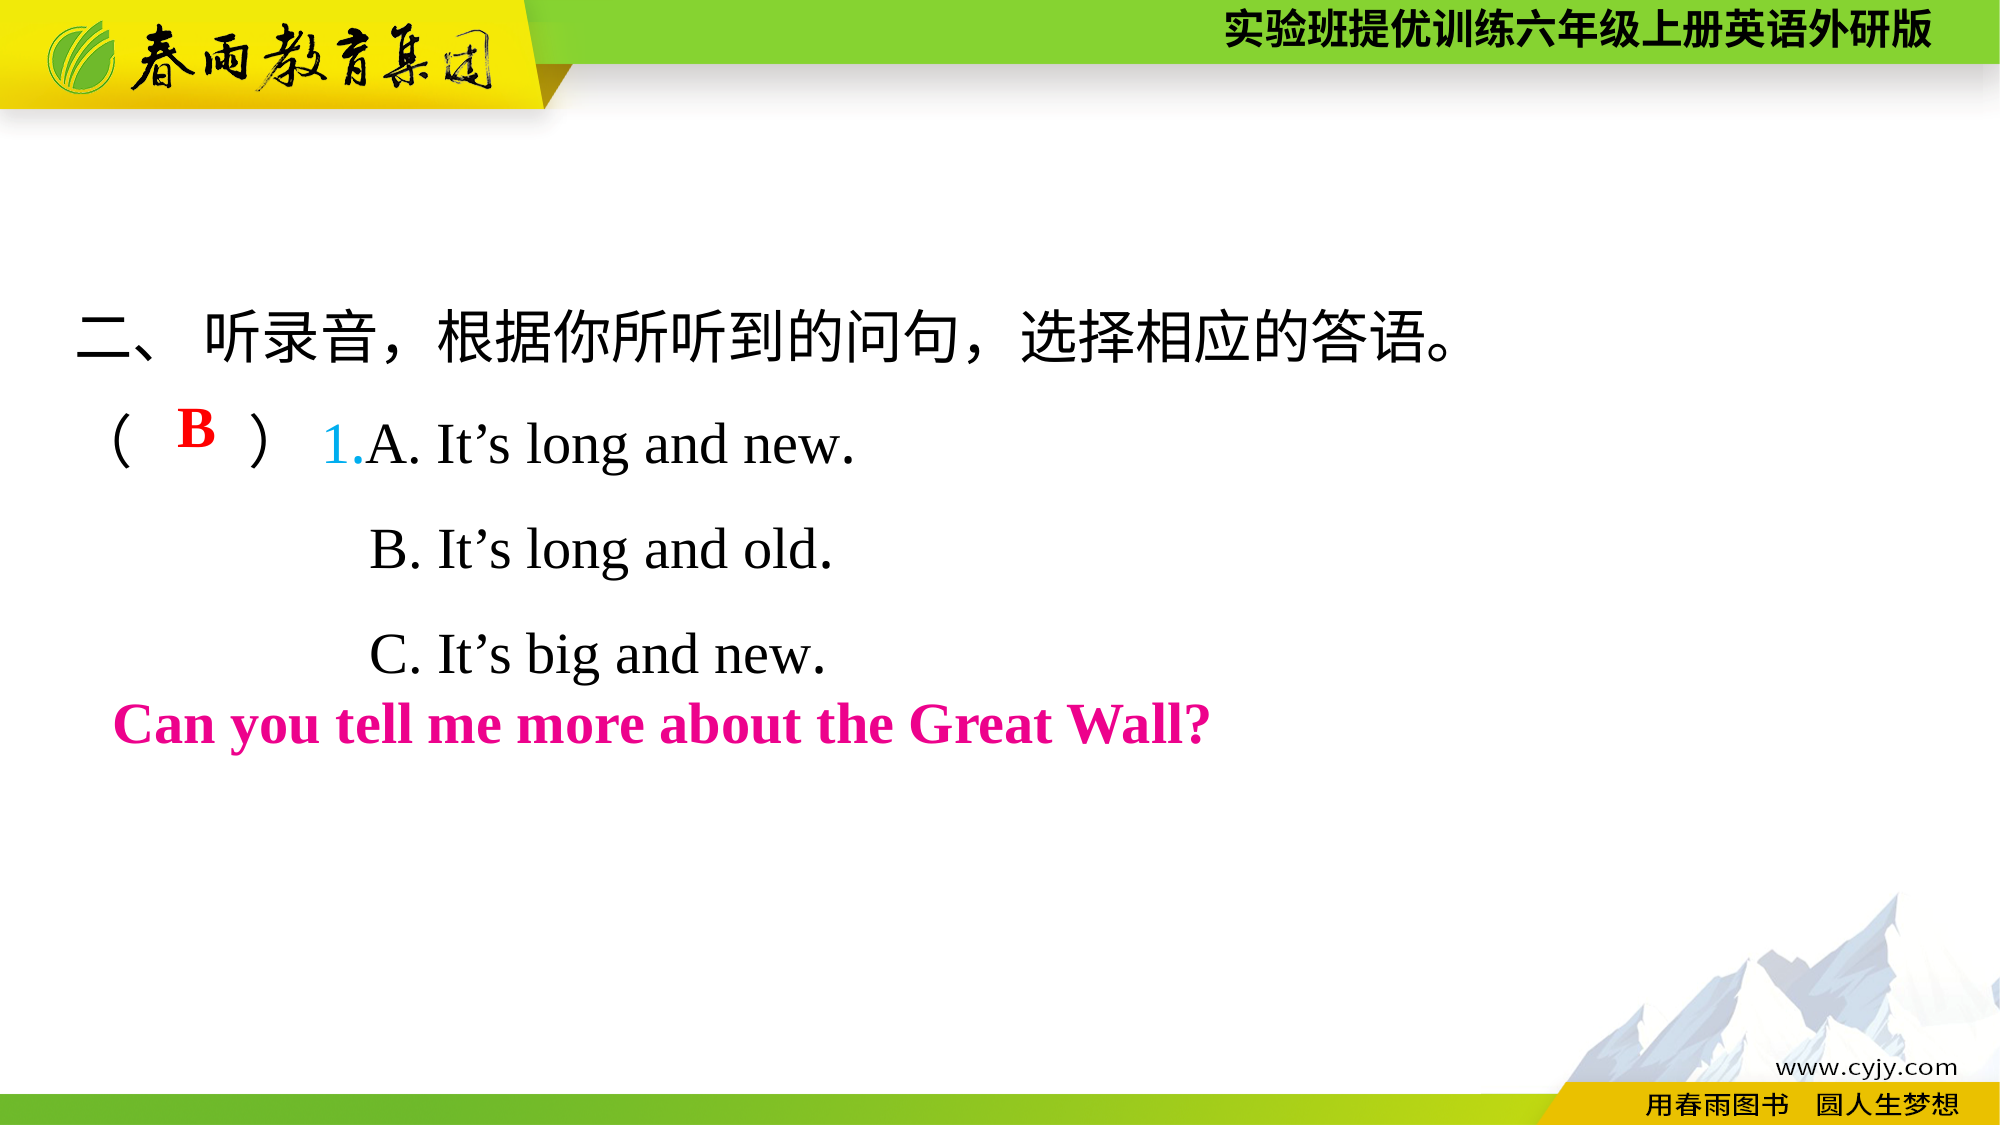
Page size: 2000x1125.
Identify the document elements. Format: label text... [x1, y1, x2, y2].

text_box Can you tell me more about the Great Wall? [97, 677, 1267, 763]
text_box B [162, 381, 232, 467]
list 二、 听录音，根据你所听到的问句，选择相应的答语。 （ ）1.A. It’s long and new. B. It’s long and old. C. It’s big and new. [59, 257, 1944, 684]
picture [0, 0, 2000, 1125]
